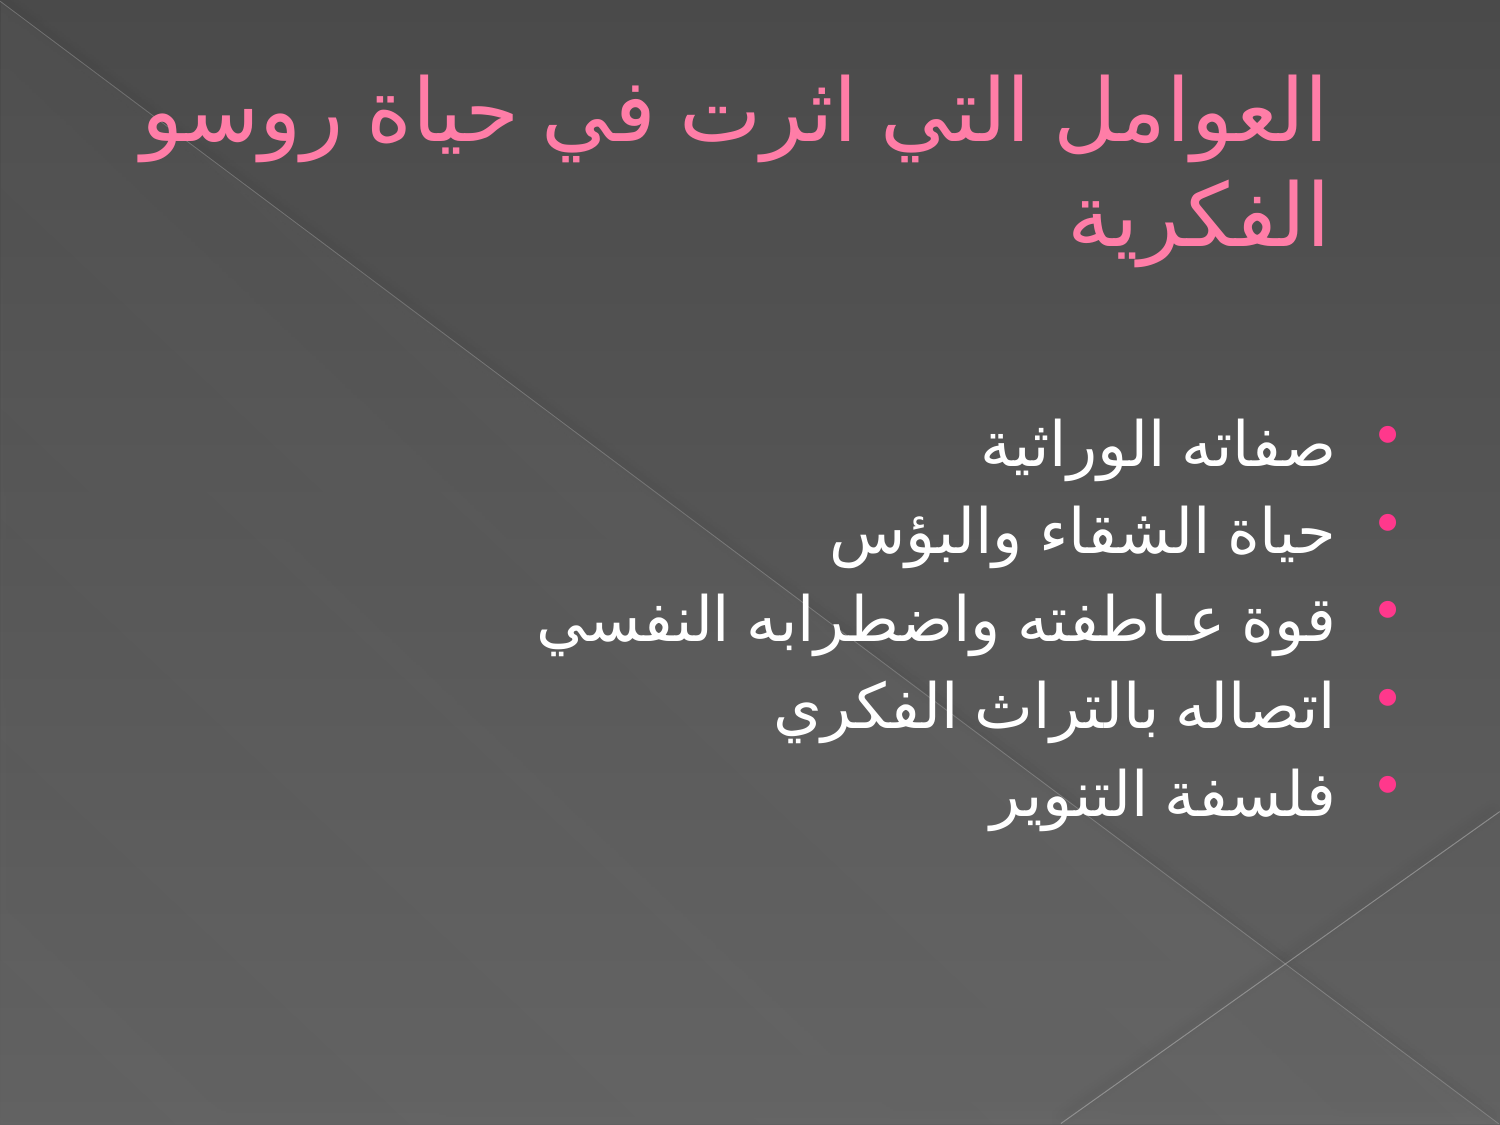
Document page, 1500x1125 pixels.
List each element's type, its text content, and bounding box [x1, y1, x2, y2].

title العوامل التي اثرت في حياة روسو الفكرية [75, 43, 1425, 274]
list صفاته الوراثية حياة الشقاء والبؤس قوة عـاطفته واضطرابه النفسي اتصاله بالتراث الفكري فلسفة التنوير [75, 308, 1425, 1059]
